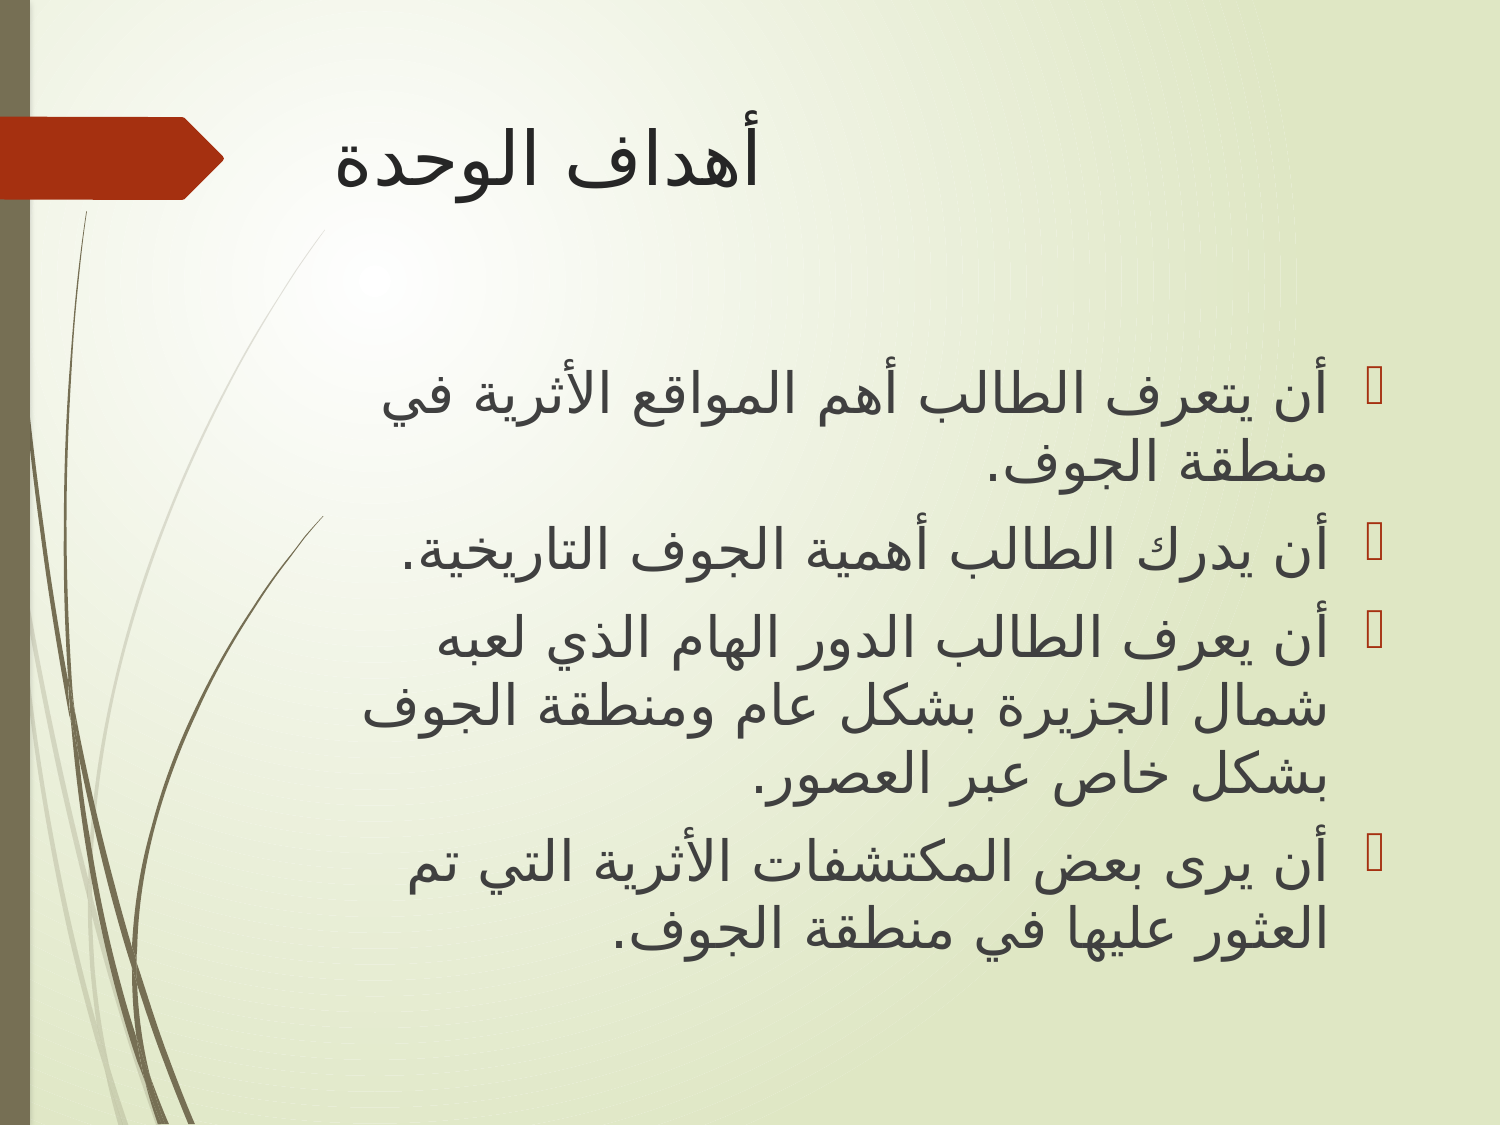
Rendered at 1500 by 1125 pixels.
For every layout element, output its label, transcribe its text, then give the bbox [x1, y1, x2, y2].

title أهداف الوحدة [319, 102, 1400, 313]
list أن يتعرف الطالب أهم المواقع الأثرية في منطقة الجوف. أن يدرك الطالب أهمية الجوف التاريخية. أن يعرف الطالب الدور الهام الذي لعبه شمال الجزيرة بشكل عام ومنطقة الجوف بشكل خاص عبر العصور. أن يرى بعض المكتشفات الأثرية التي تم العثور عليها في منطقة الجوف. [318, 350, 1400, 970]
